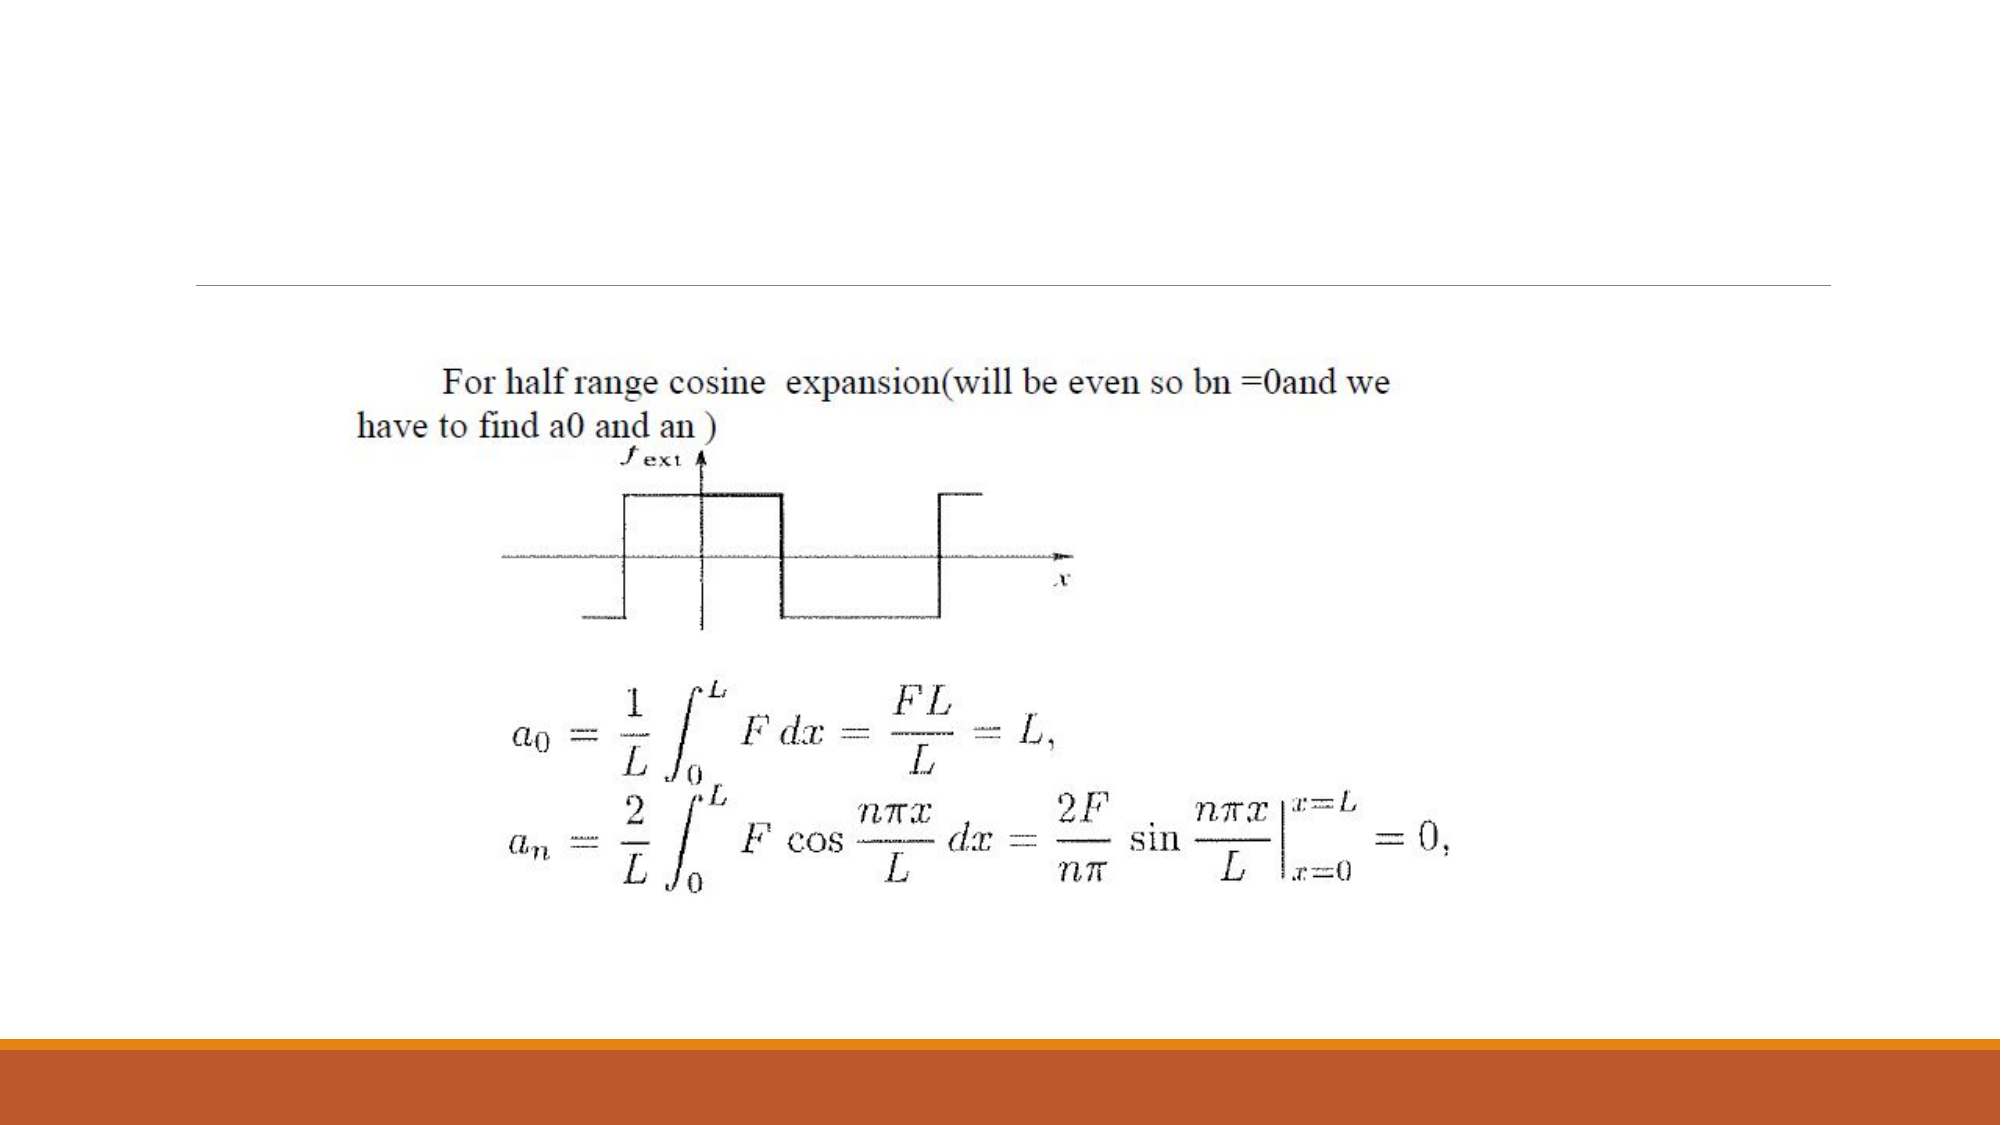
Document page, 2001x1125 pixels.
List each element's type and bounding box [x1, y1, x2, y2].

list [249, 333, 1504, 924]
